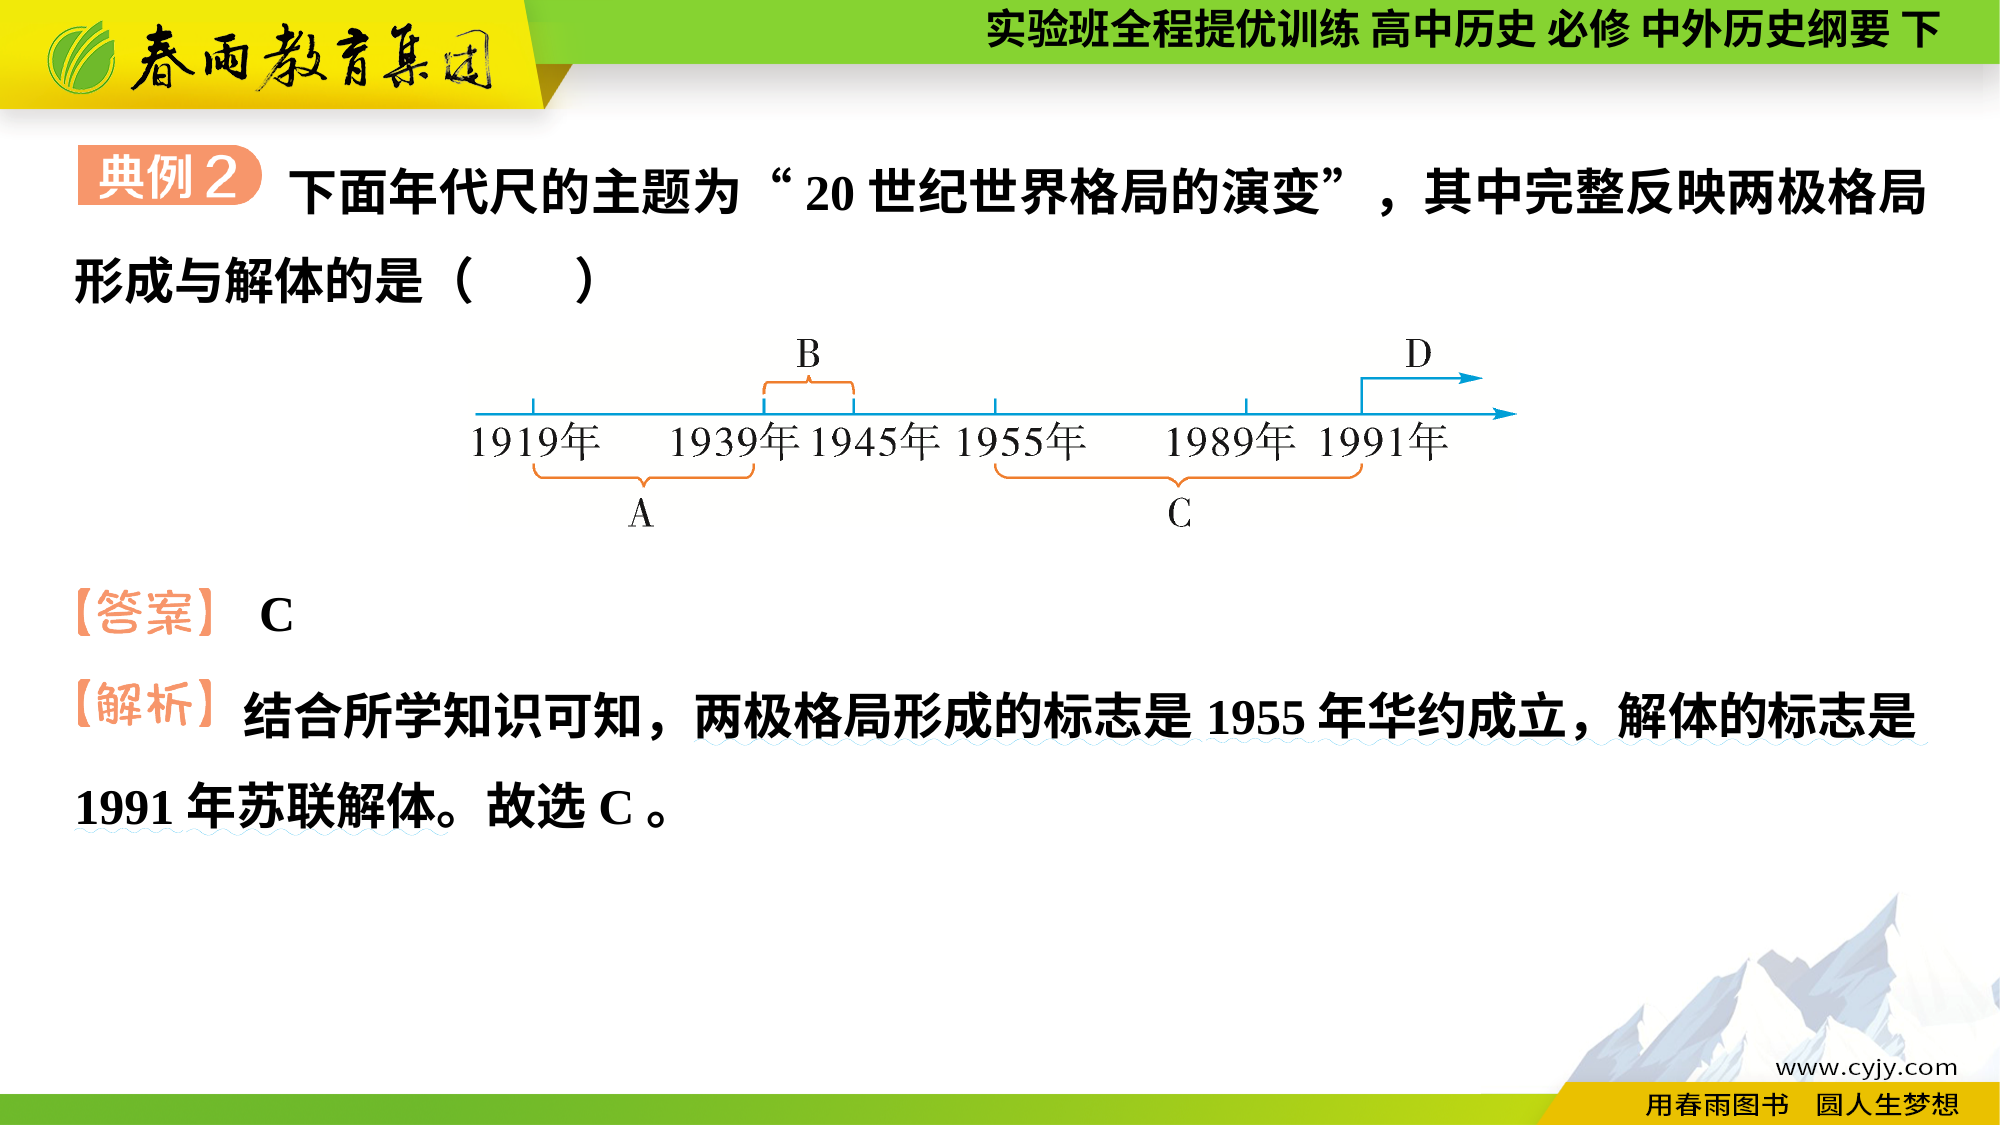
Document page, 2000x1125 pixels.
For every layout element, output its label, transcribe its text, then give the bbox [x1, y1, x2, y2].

picture [0, 0, 2000, 1125]
text_box C [244, 574, 311, 649]
list 下面年代尺的主题为“20世纪世界格局的演变”，其中完整反映两极格局形成与解体的是（ ） [59, 122, 1944, 308]
text_box 结合所学知识可知，两极格局形成的标志是1955年华约成立，解体的标志是1991年苏联解体。故选C。 [59, 647, 1944, 843]
